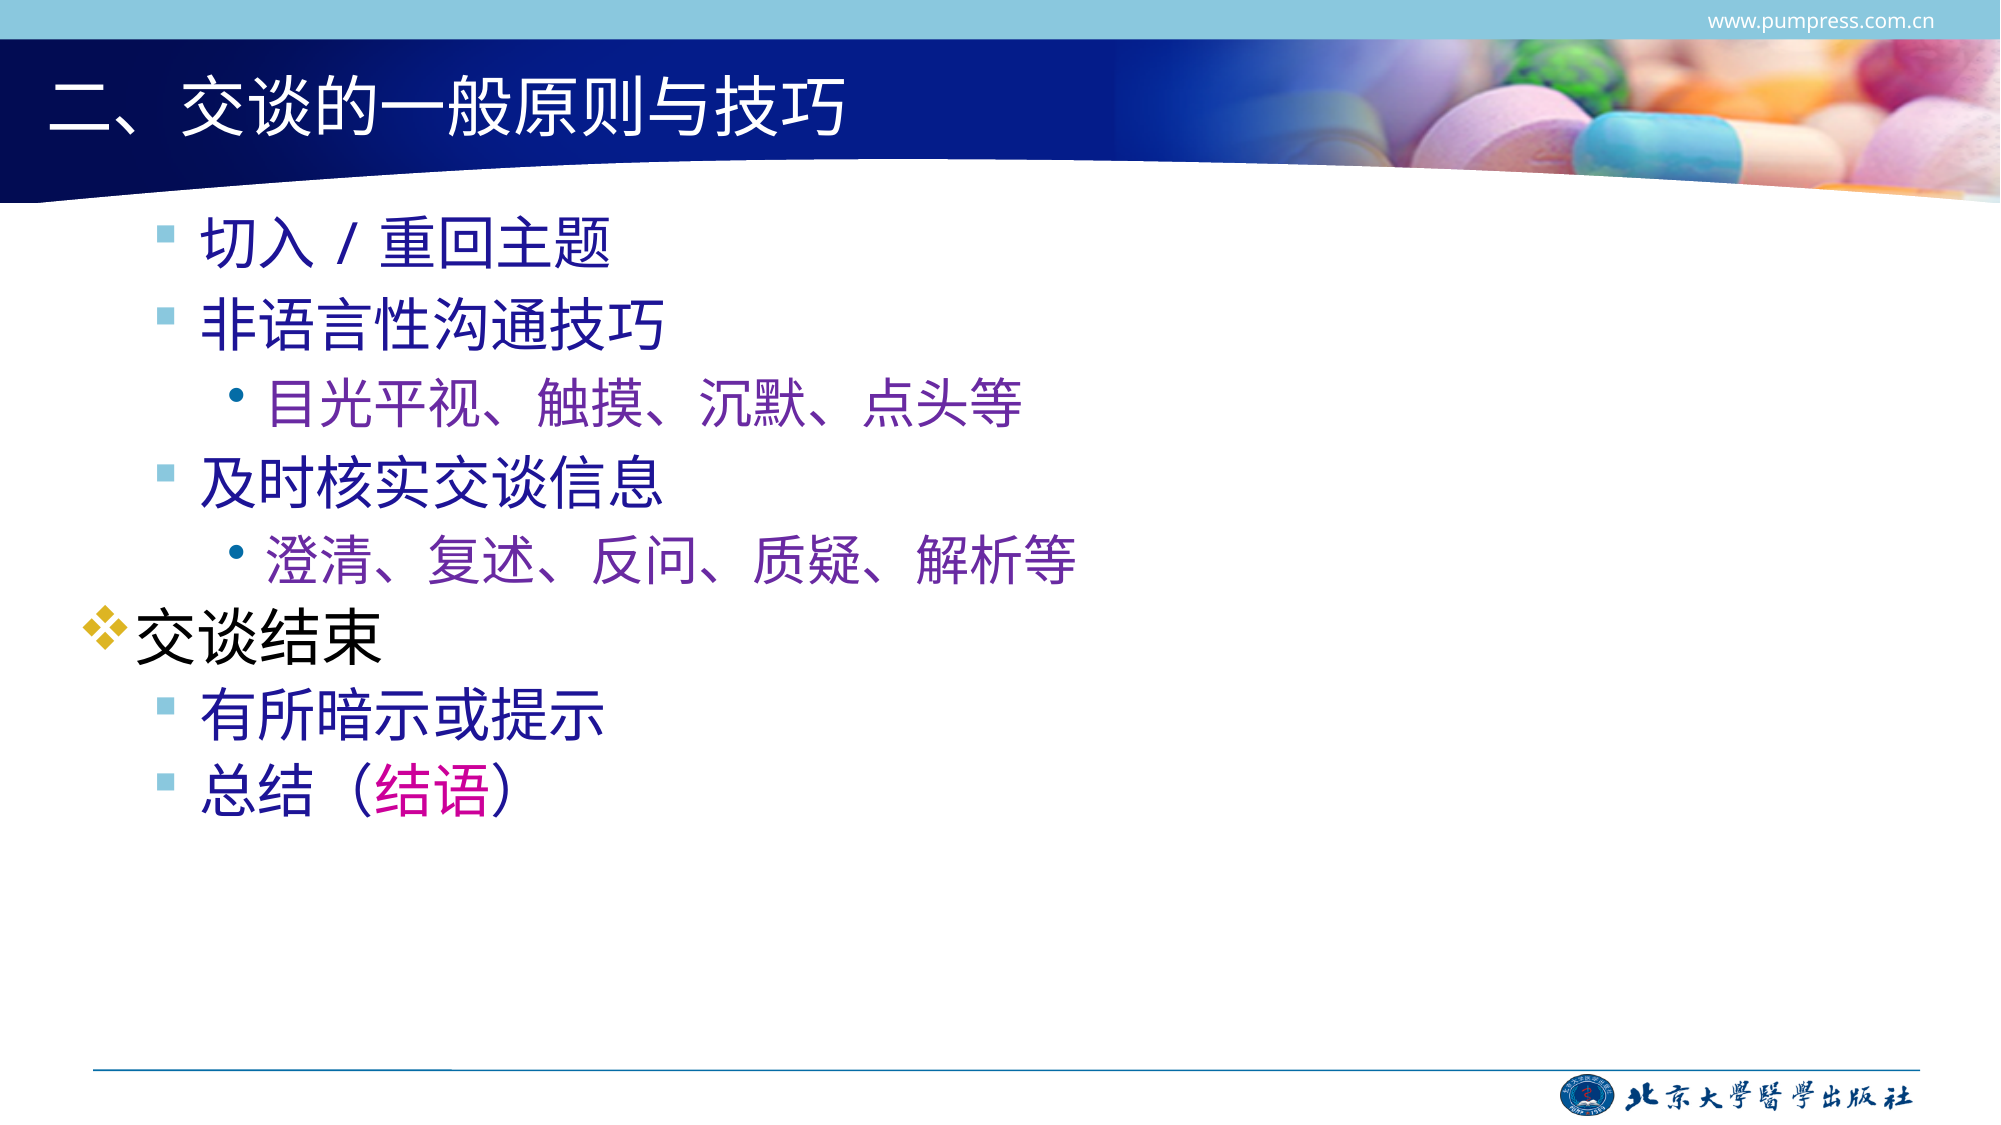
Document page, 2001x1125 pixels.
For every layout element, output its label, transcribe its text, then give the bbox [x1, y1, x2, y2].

picture [1560, 1074, 1915, 1118]
title 二、交谈的一般原则与技巧 [30, 58, 1799, 152]
picture [0, 40, 2000, 203]
list 切入/重回主题 非语言性沟通技巧 目光平视、触摸、沉默、点头等 及时核实交谈信息 澄清、复述、反问、质疑、解析等 交谈结束 有所暗示或提示 总结（结语） [62, 198, 1947, 1000]
slide_number www.pumpress.com.cn [1366, 0, 1951, 38]
